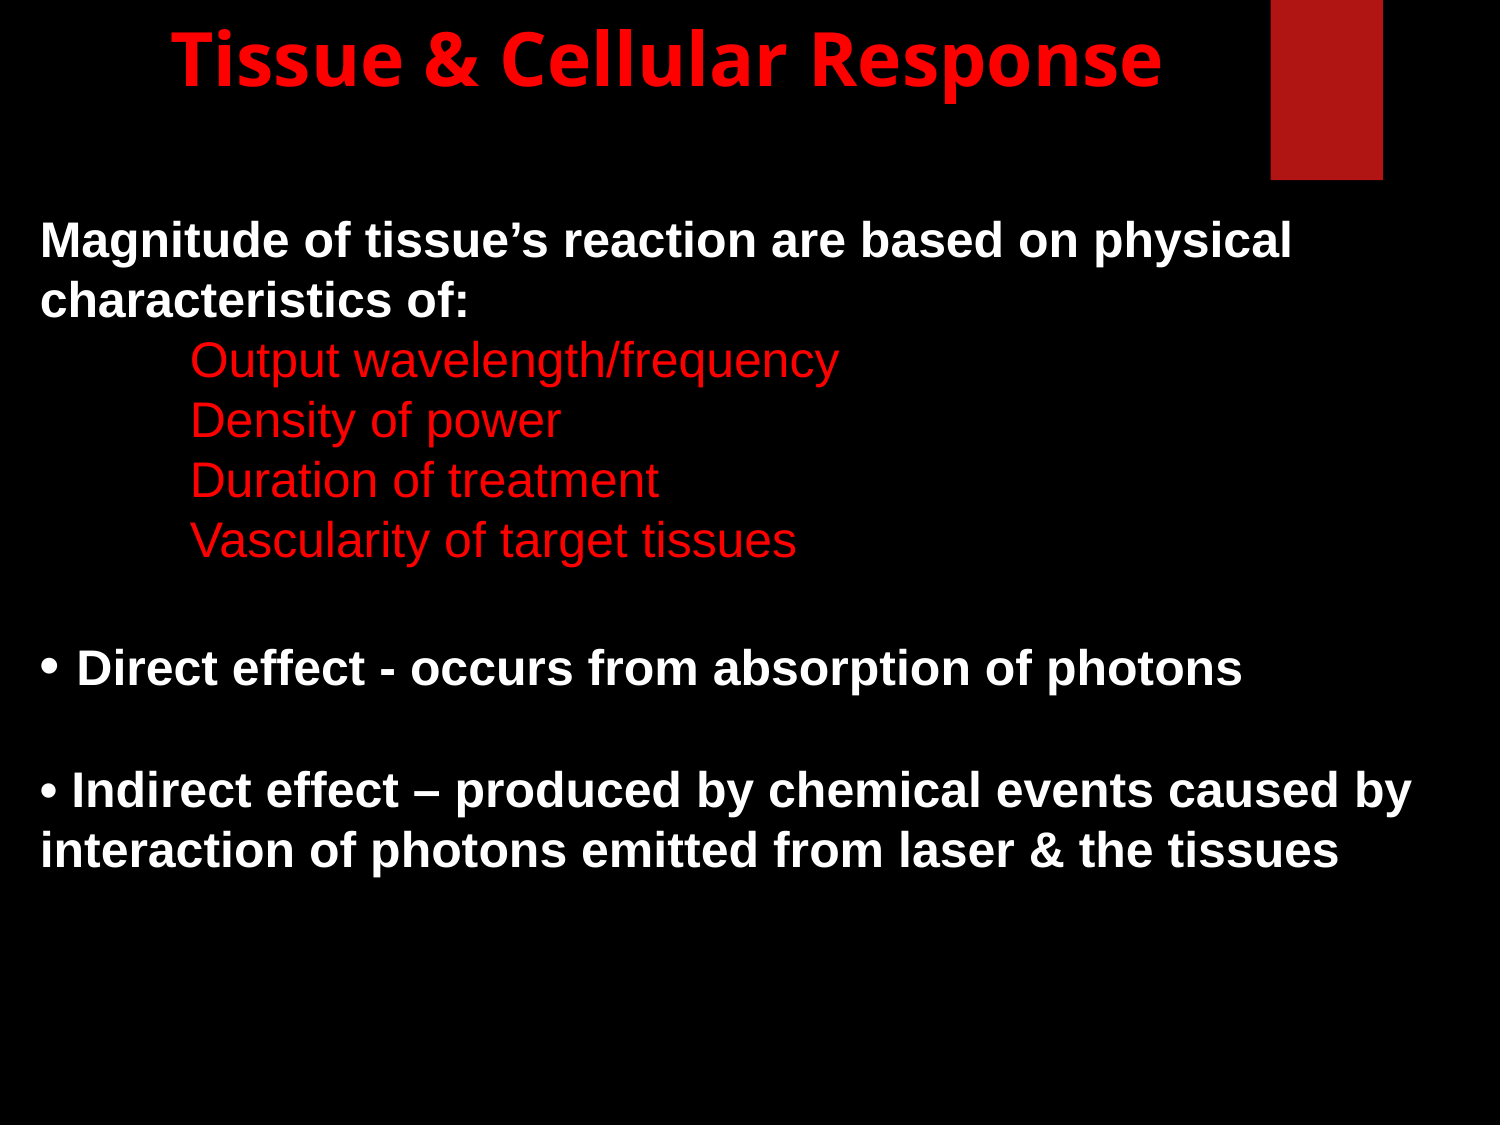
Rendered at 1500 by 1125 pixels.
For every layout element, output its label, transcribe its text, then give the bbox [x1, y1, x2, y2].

title Tissue & Cellular Response [0, 4, 1339, 122]
text_box Magnitude of tissue’s reaction are based on physical characteristics of: Output wavelength/frequency Density of power Duration of treatment Vascularity of target tissues • Direct effect - occurs from absorption of photons • Indirect effect – produced by chemical events caused by interaction of photons emitted from laser & the tissues [24, 200, 1500, 885]
